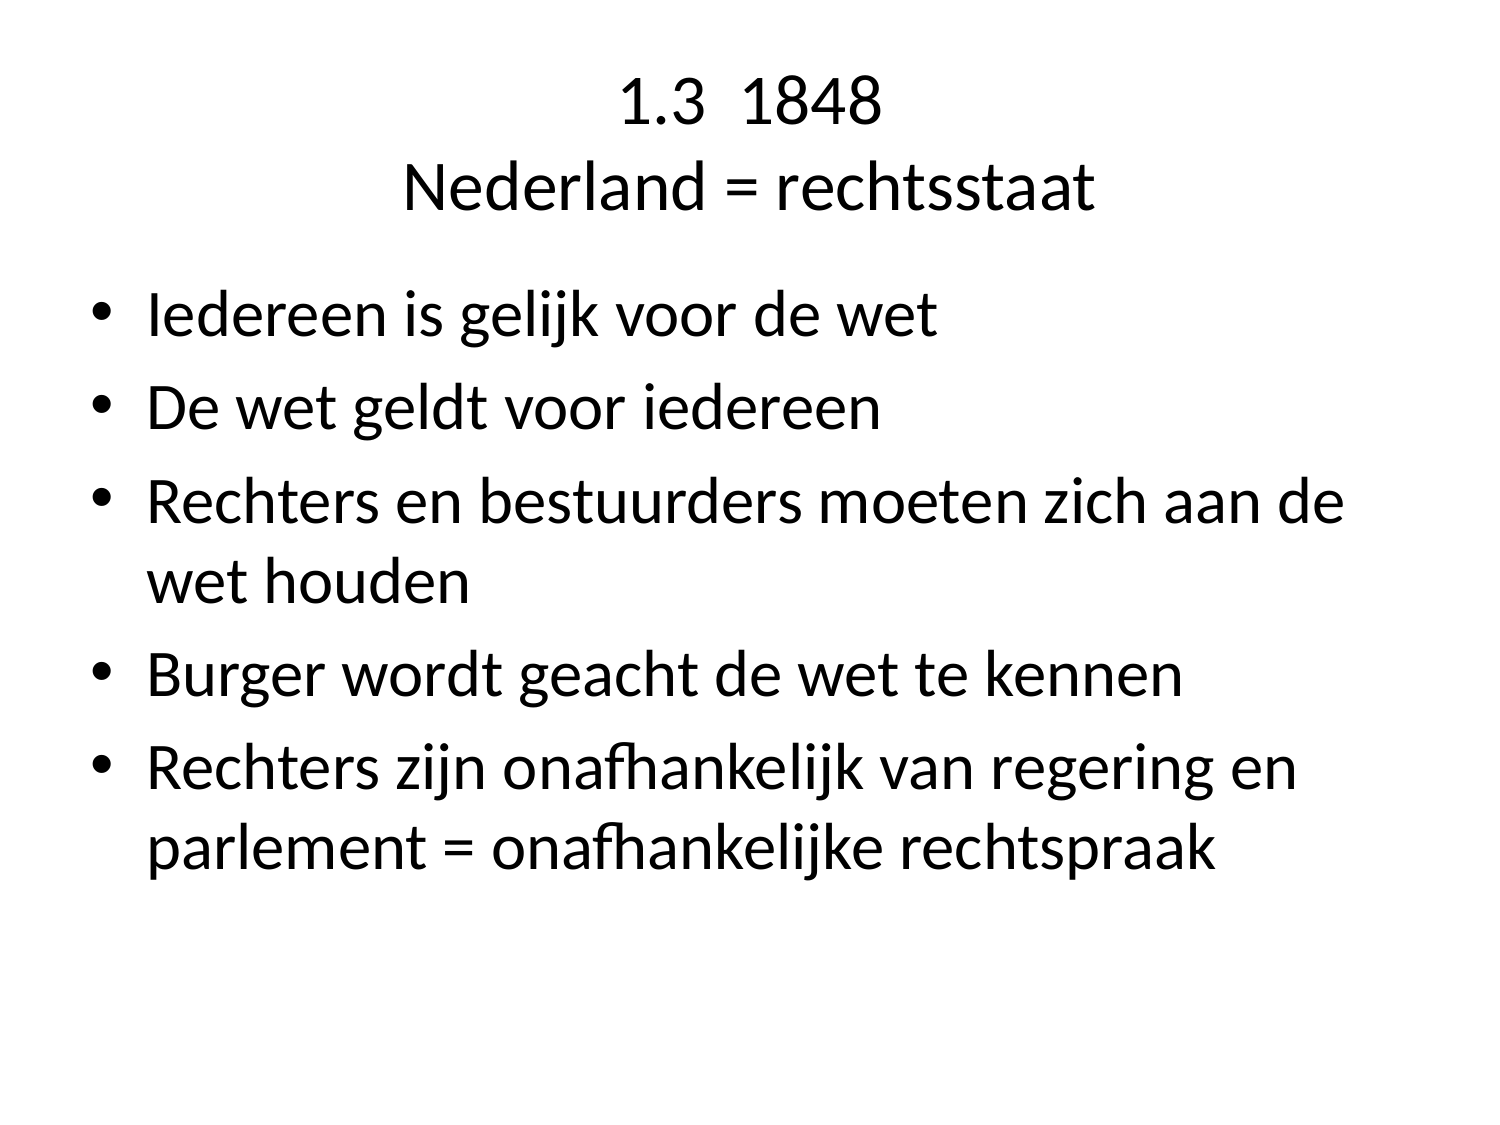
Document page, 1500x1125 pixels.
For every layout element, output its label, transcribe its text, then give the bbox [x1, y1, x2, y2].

title 1.3 1848 Nederland = rechtsstaat [75, 45, 1425, 233]
list Iedereen is gelijk voor de wet De wet geldt voor iedereen Rechters en bestuurders moeten zich aan de wet houden Burger wordt geacht de wet te kennen Rechters zijn onafhankelijk van regering en parlement = onafhankelijke rechtspraak [75, 262, 1425, 1005]
